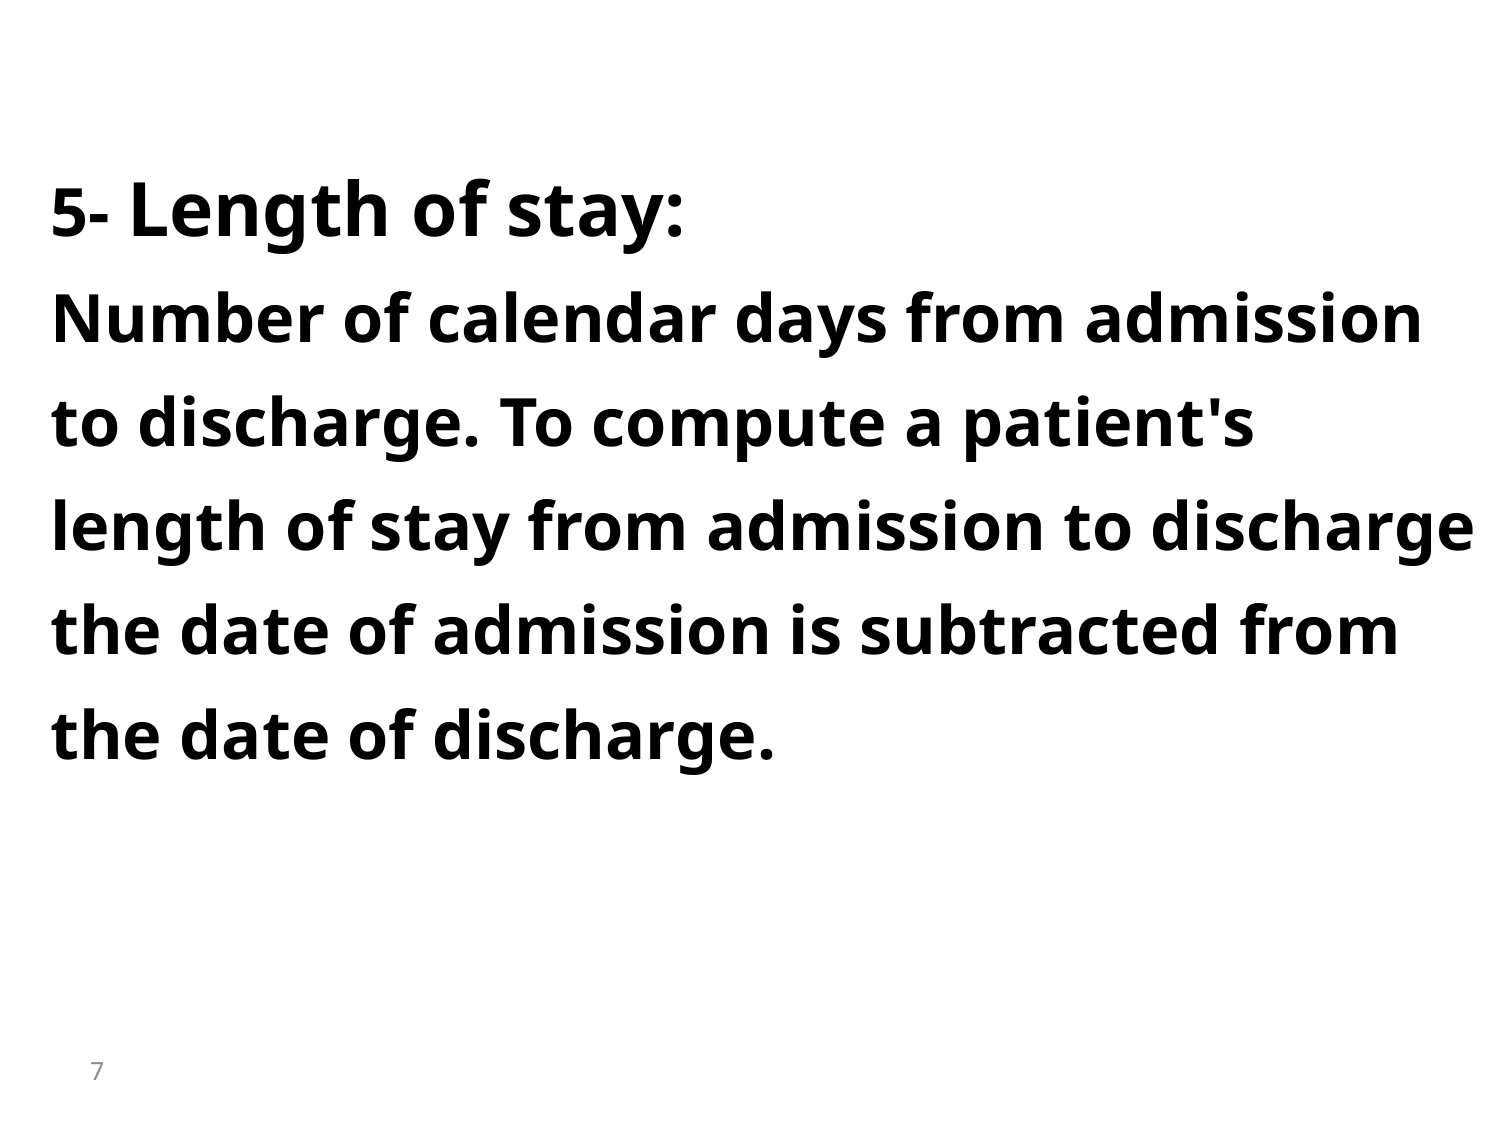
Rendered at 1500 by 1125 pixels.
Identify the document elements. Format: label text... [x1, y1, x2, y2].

slide_number 7 [75, 1042, 425, 1103]
text_box 5- Length of stay: Number of calendar days from admission to discharge. To compute a patient's length of stay from admission to discharge the date of admission is subtracted from the date of discharge. [35, 140, 1500, 780]
